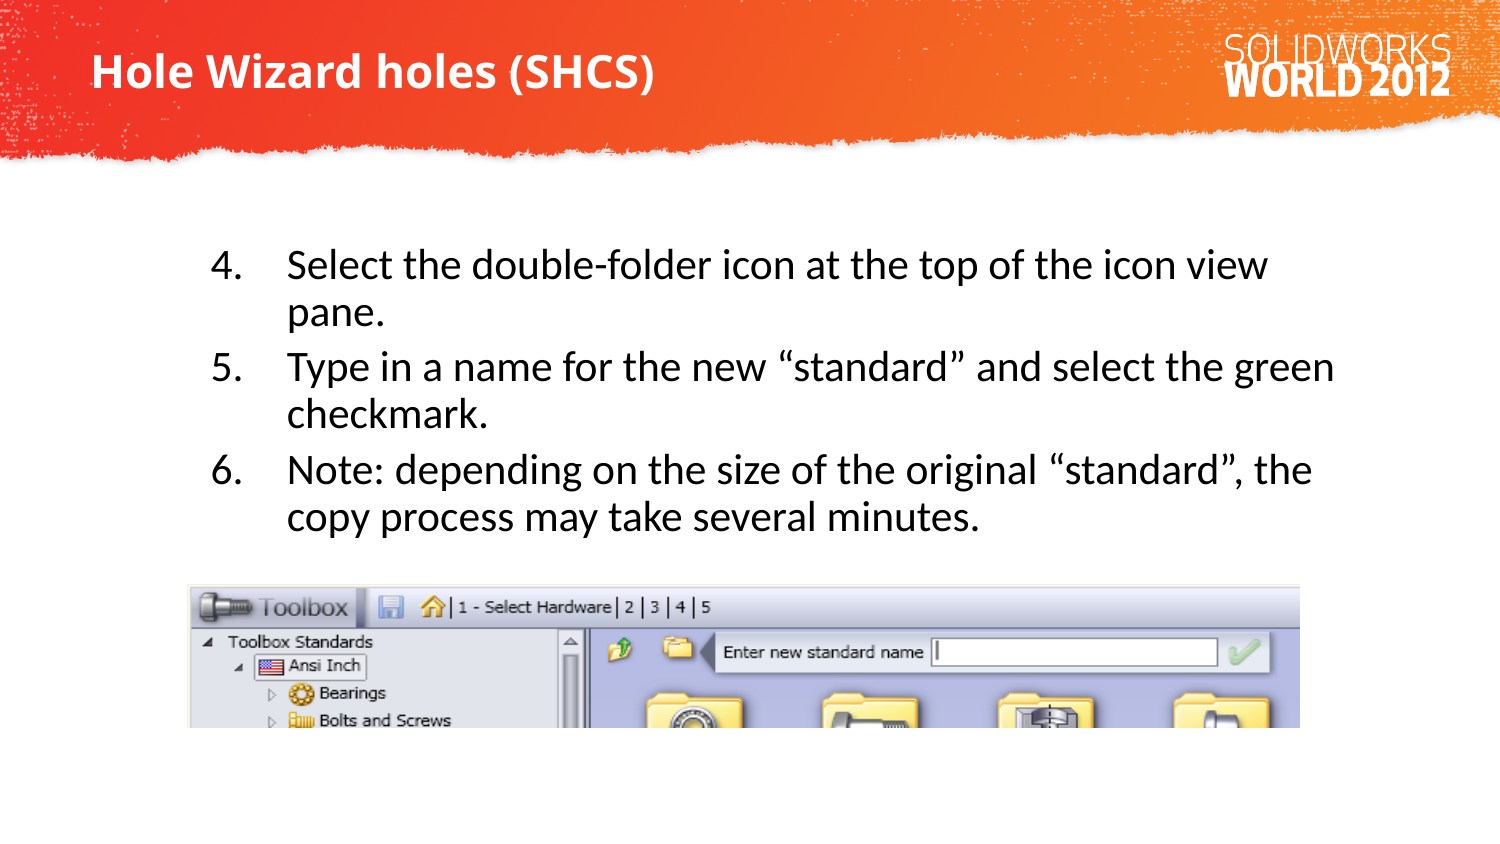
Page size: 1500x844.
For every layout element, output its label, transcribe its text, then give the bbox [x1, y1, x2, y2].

picture [0, 0, 1500, 844]
title Hole Wizard holes (SHCS) [75, 18, 1163, 122]
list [187, 584, 1301, 729]
list Select the double-folder icon at the top of the icon view pane. Type in a name for the new “standard” and select the green checkmark. Note: depending on the size of the original “standard”, the copy process may take several minutes. [125, 234, 1388, 554]
